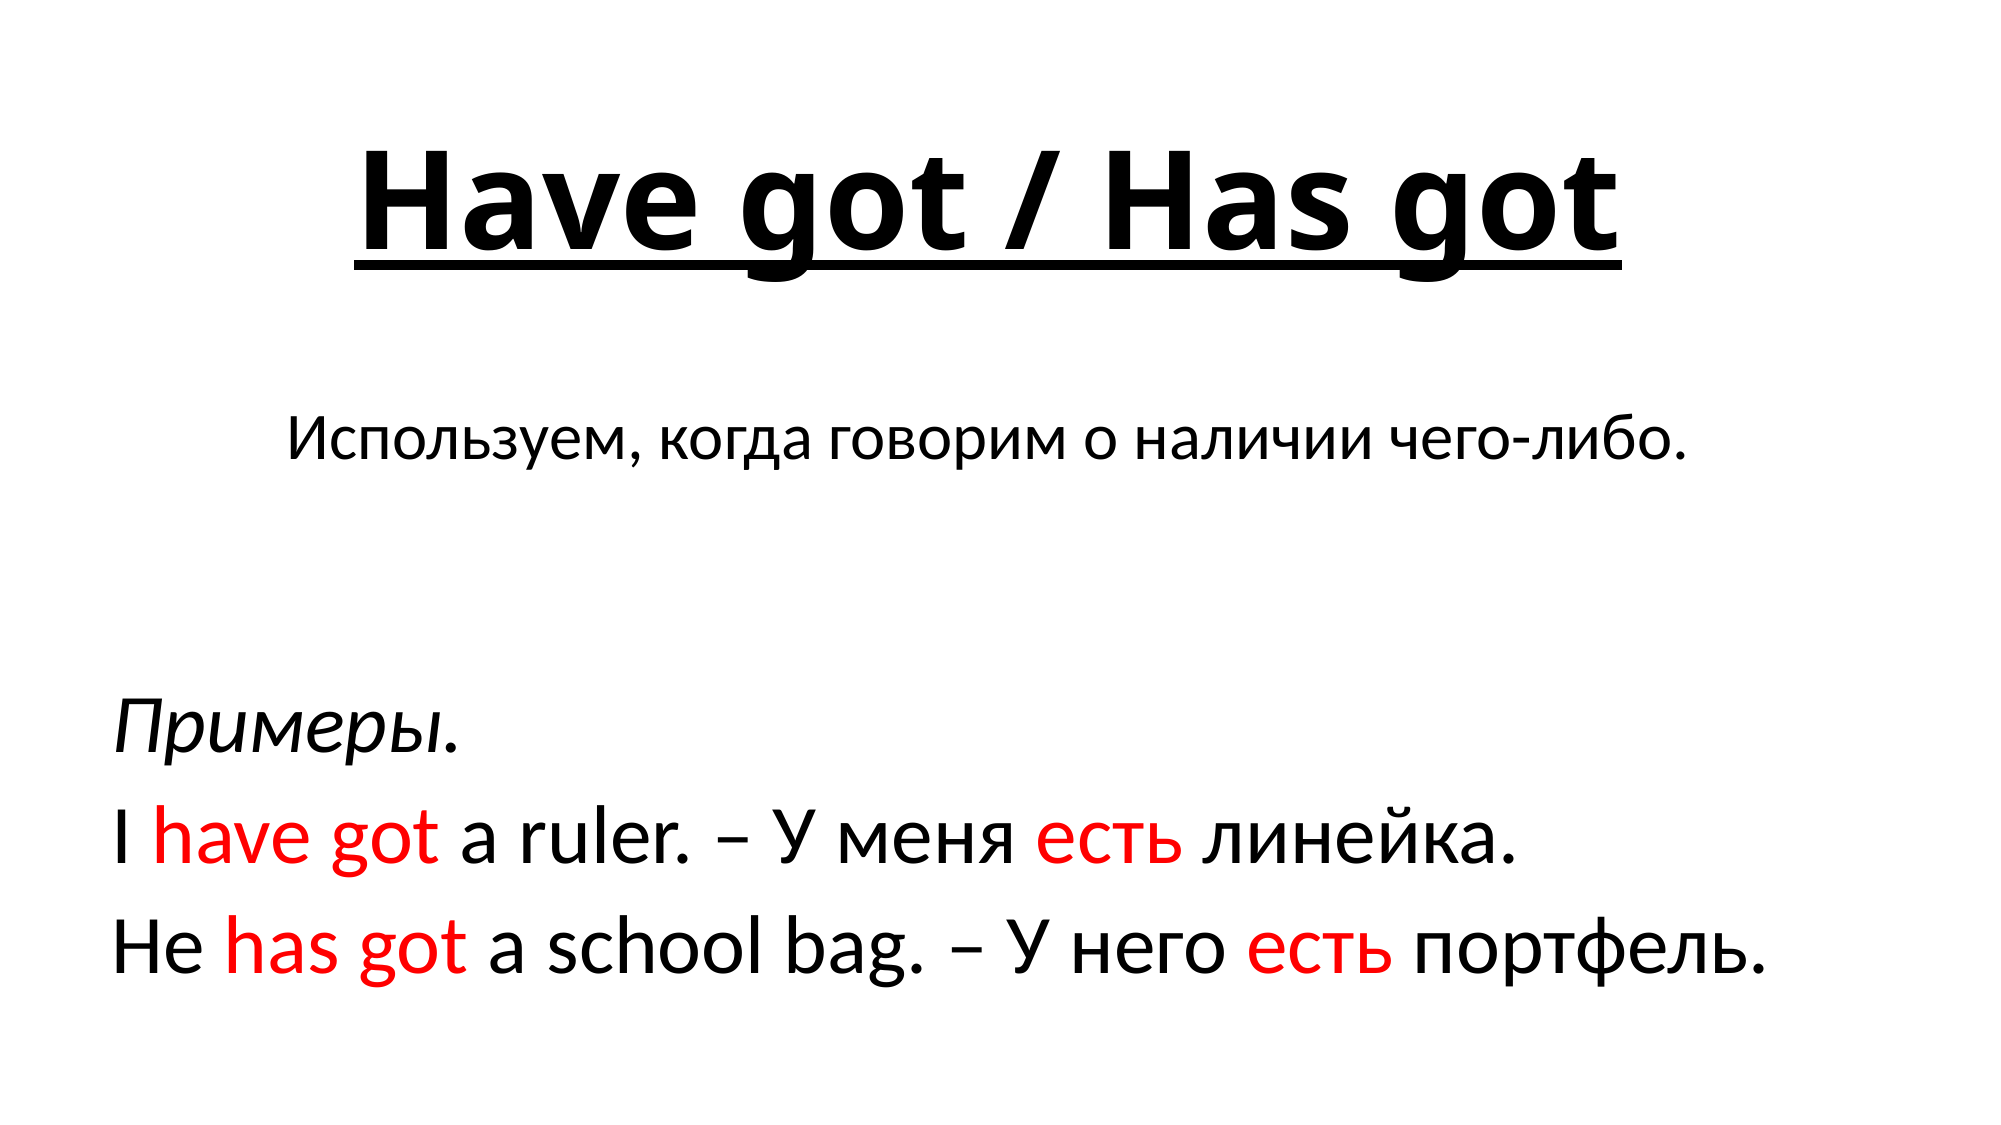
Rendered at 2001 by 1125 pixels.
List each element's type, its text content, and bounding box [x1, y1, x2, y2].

subtitle Используем, когда говорим о наличии чего-либо. Примеры. I have got a ruler. – У меня есть линейка. He has got a school bag. – У него есть портфель. [96, 394, 1881, 1059]
title Have got / Has got [72, 130, 1904, 287]
